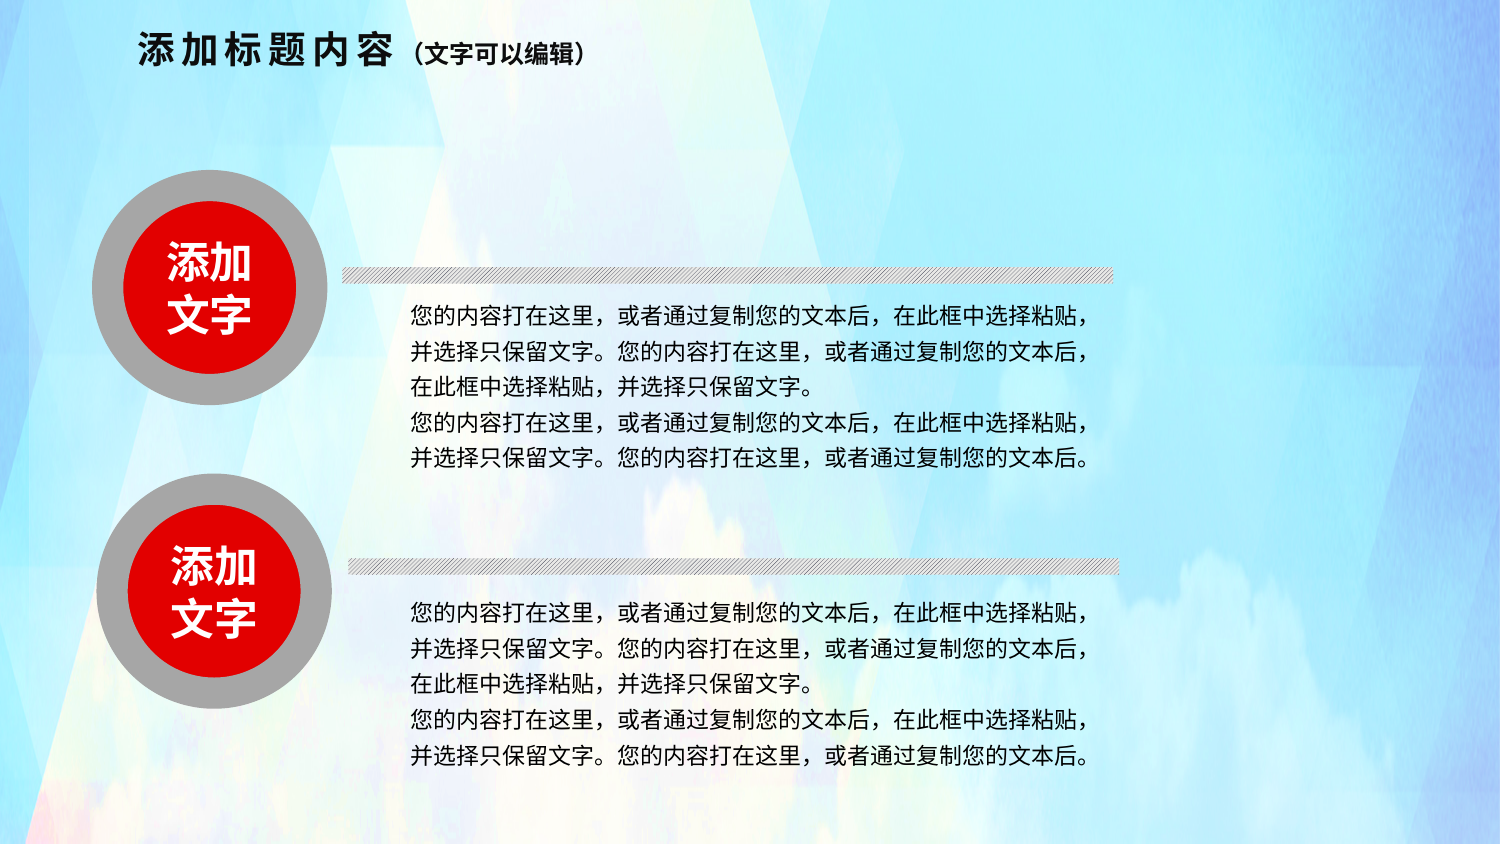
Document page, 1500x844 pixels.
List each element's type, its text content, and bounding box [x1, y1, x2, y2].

picture [0, 0, 1500, 844]
text_box 您的内容打在这里，或者通过复制您的文本后，在此框中选择粘贴，并选择只保留文字。您的内容打在这里，或者通过复制您的文本后，在此框中选择粘贴，并选择只保留文字。 您的内容打在这里，或者通过复制您的文本后，在此框中选择粘贴，并选择只保留文字。您的内容打在这里，或者通过复制您的文本后。 [399, 584, 1127, 775]
text_box 添加文字 [112, 489, 317, 694]
text_box 添加文字 [107, 185, 312, 390]
text_box 添加标题内容（文字可以编辑） [126, 20, 612, 77]
text_box [342, 267, 1114, 284]
text_box [348, 558, 1120, 575]
text_box 您的内容打在这里，或者通过复制您的文本后，在此框中选择粘贴，并选择只保留文字。您的内容打在这里，或者通过复制您的文本后，在此框中选择粘贴，并选择只保留文字。 您的内容打在这里，或者通过复制您的文本后，在此框中选择粘贴，并选择只保留文字。您的内容打在这里，或者通过复制您的文本后。 [399, 287, 1127, 478]
